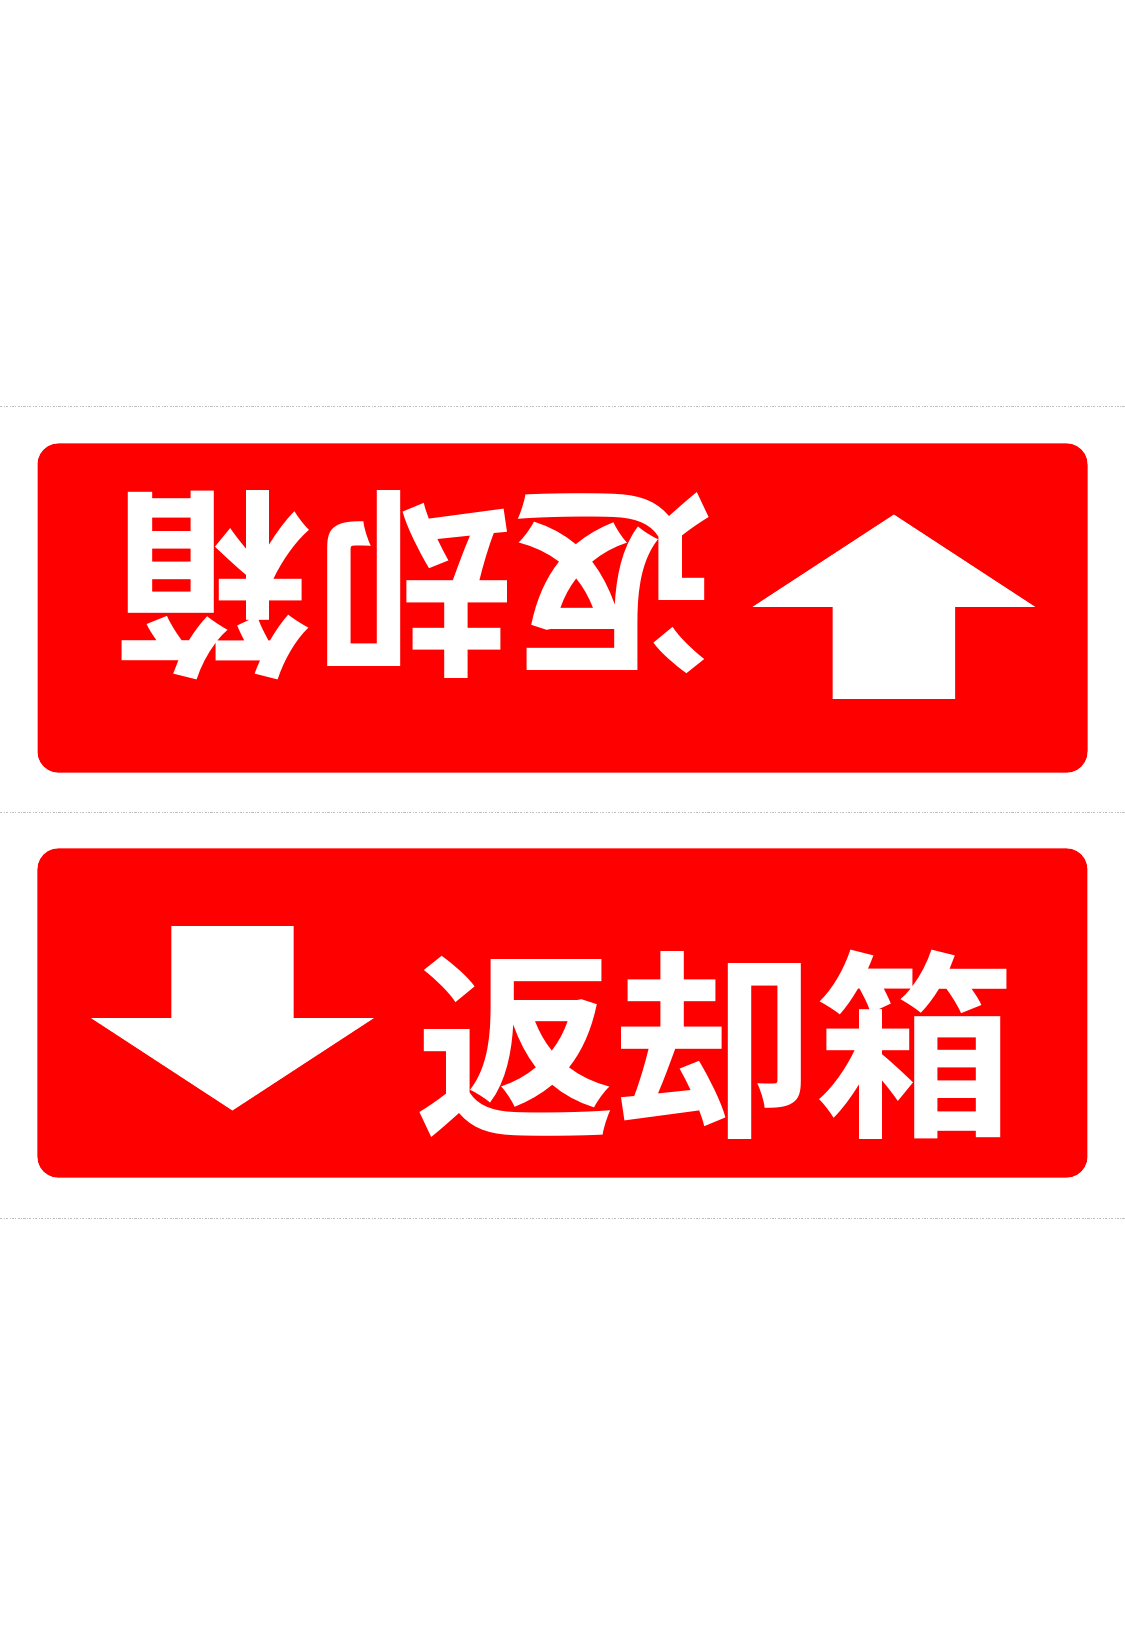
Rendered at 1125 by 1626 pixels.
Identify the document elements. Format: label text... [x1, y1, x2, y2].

text_box 返却箱 [400, 914, 1031, 1170]
text_box [749, 513, 1039, 701]
text_box [36, 847, 1089, 1179]
text_box 返却箱 [98, 461, 729, 716]
text_box [87, 925, 378, 1112]
text_box [36, 442, 1089, 774]
